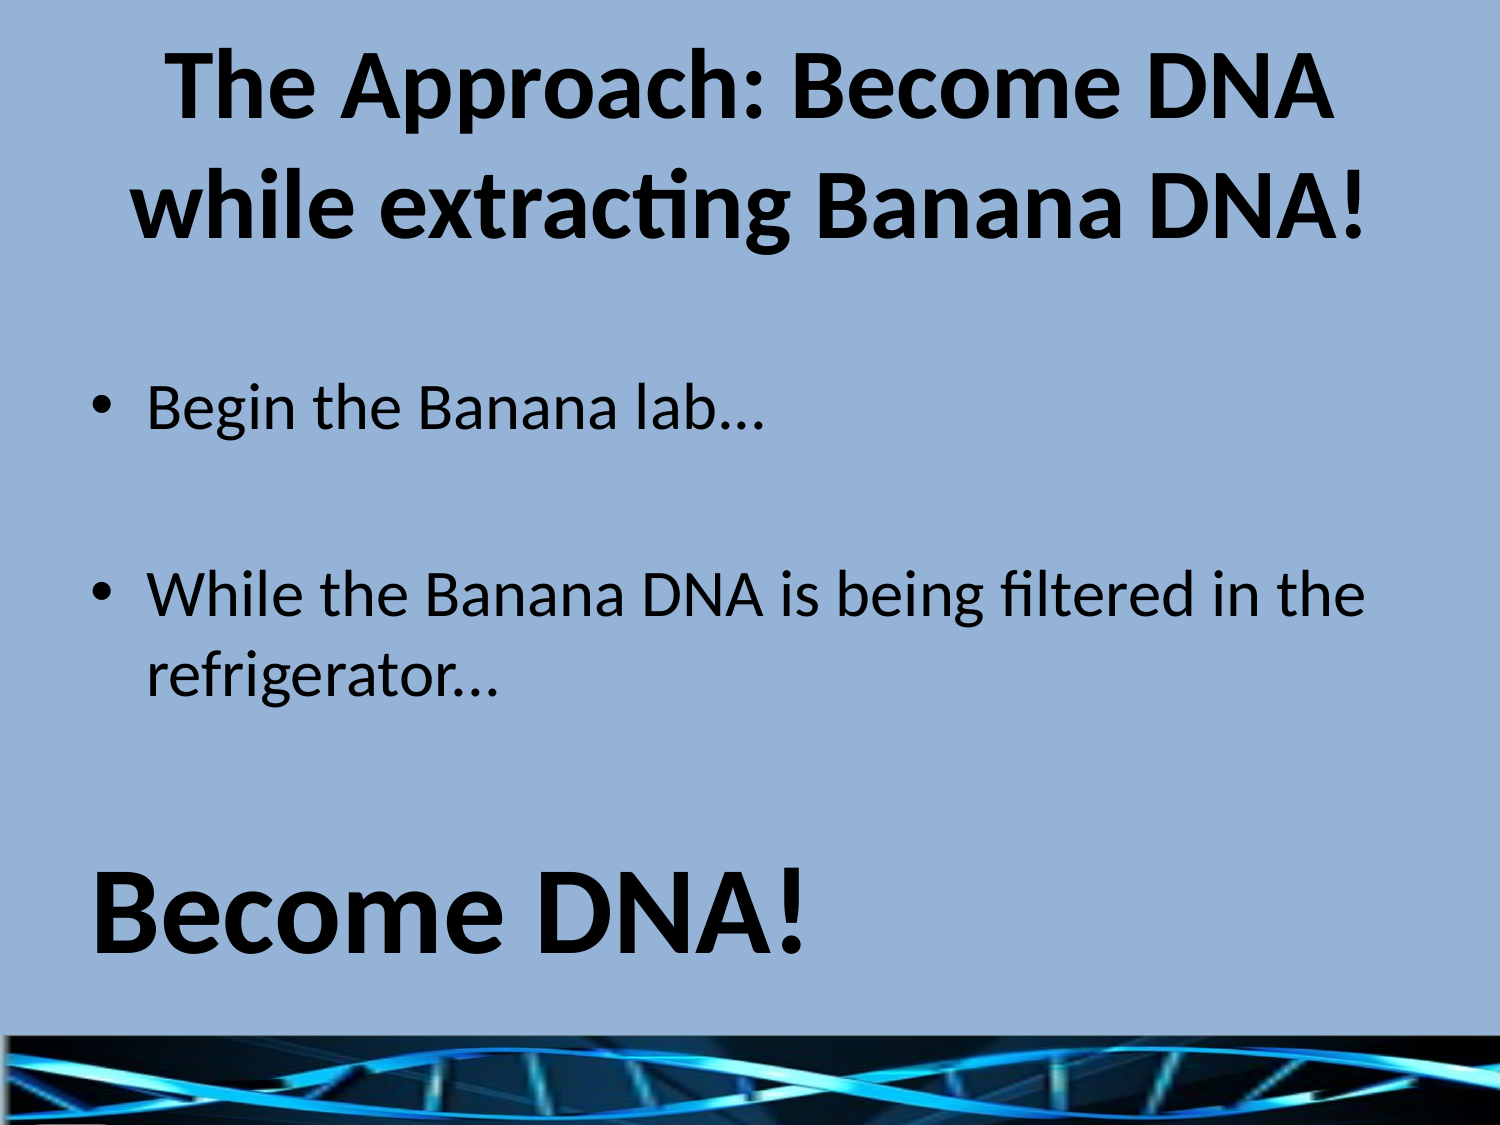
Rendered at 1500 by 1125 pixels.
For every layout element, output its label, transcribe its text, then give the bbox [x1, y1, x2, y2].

picture [4, 323, 1500, 1125]
list Begin the Banana lab... While the Banana DNA is being filtered in the refrigerator... Become DNA! [75, 262, 1425, 1005]
title The Approach: Become DNA while extracting Banana DNA! [75, 45, 1425, 233]
